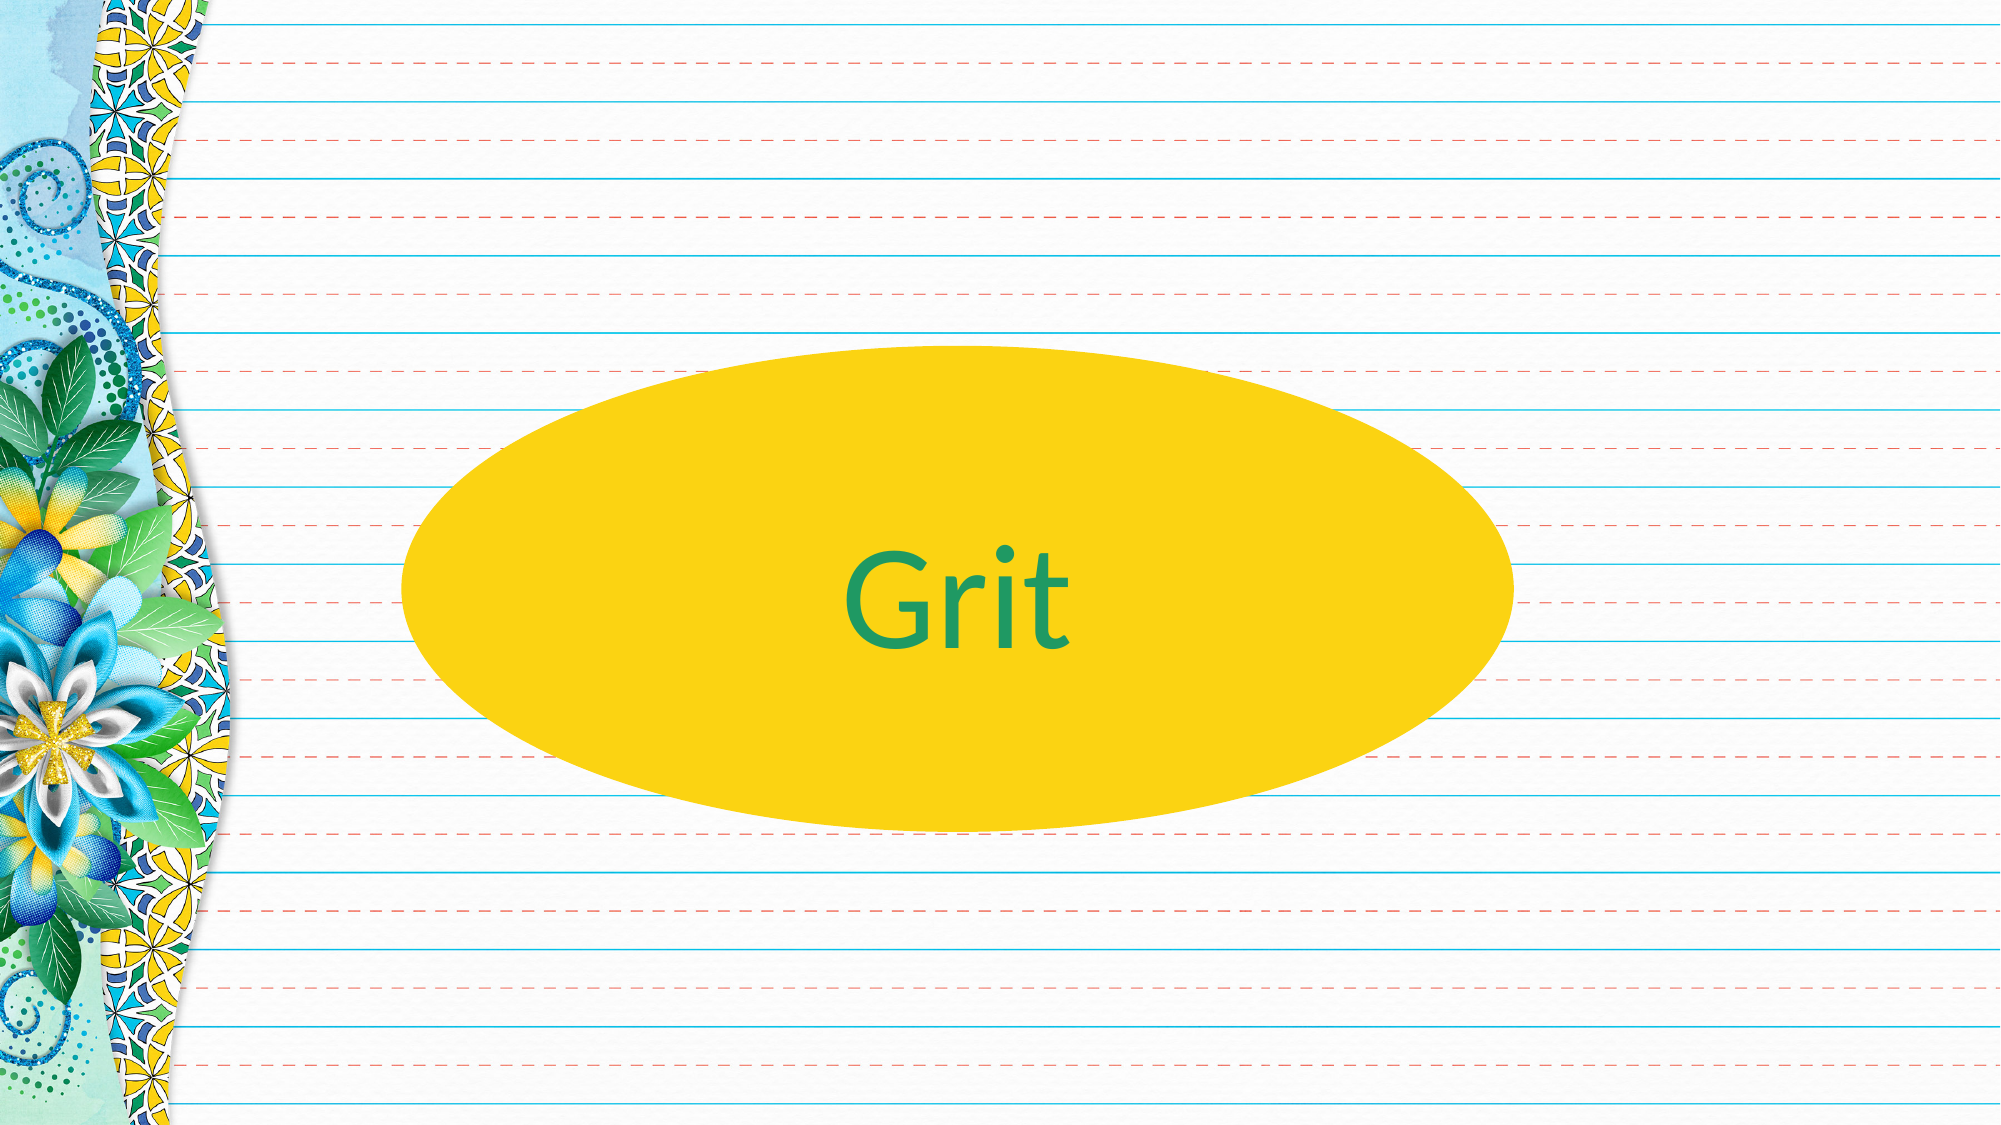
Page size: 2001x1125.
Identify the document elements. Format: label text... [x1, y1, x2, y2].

text_box Grit [399, 343, 1516, 835]
picture [0, 0, 2001, 1125]
